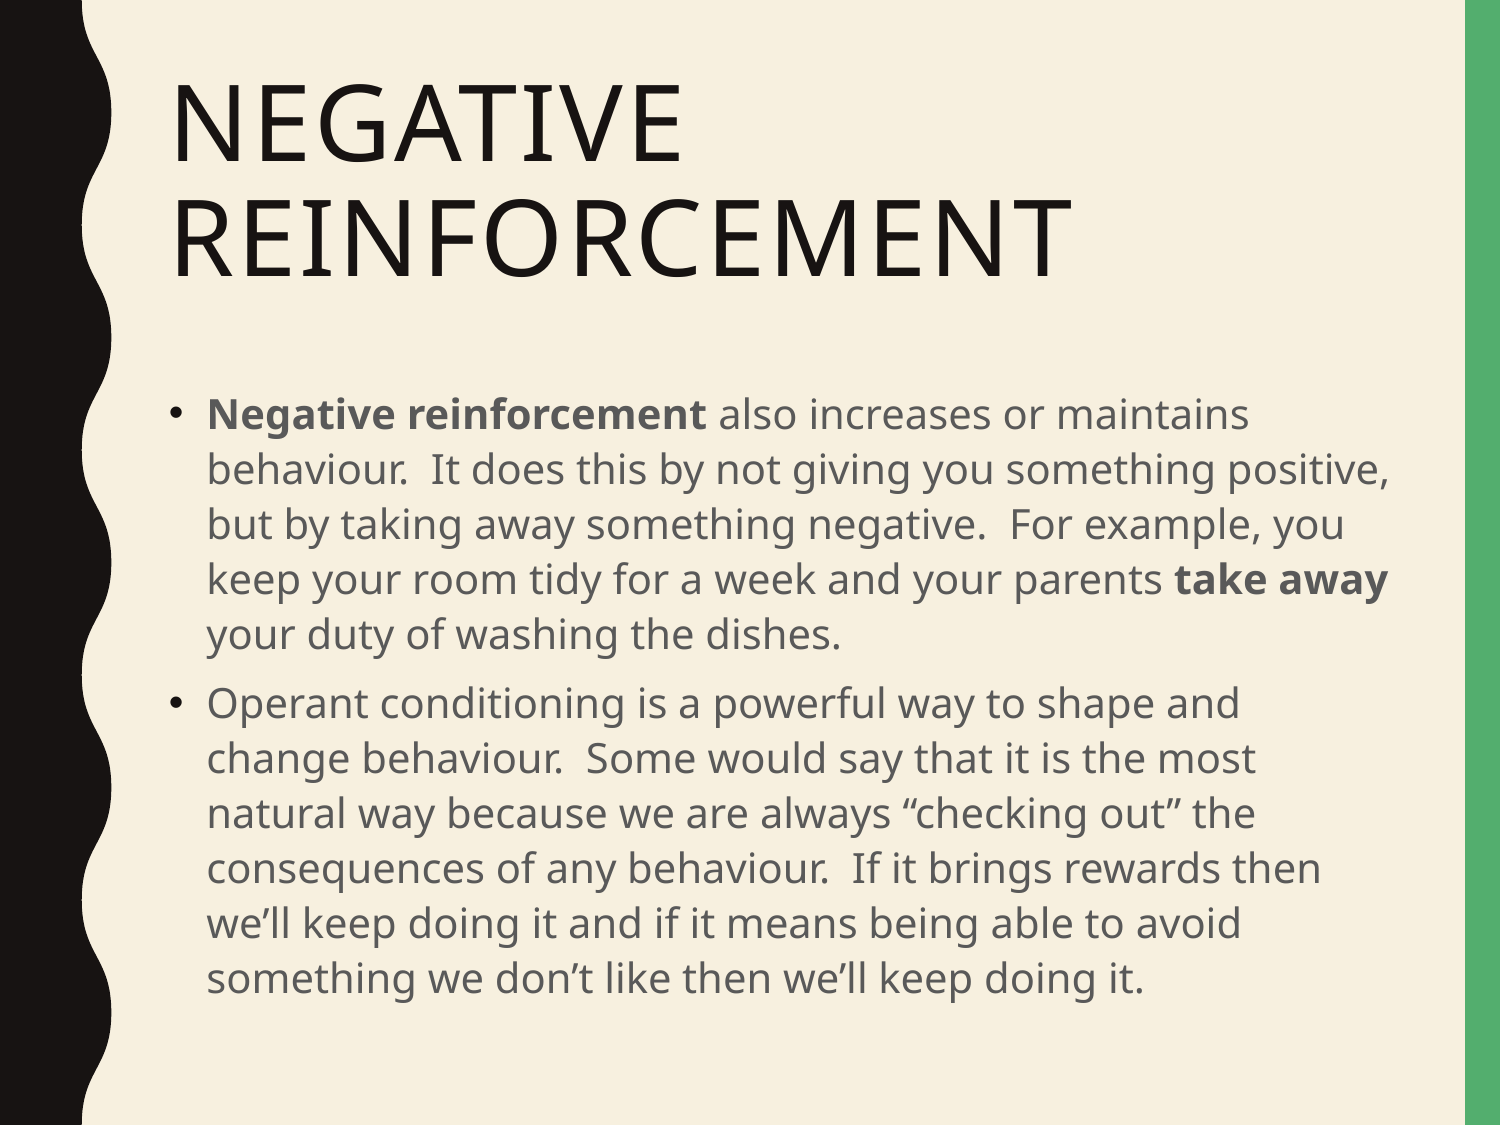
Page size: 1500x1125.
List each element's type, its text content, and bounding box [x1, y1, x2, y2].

title Negative reinforcement [154, 62, 1407, 308]
list Negative reinforcement also increases or maintains behaviour. It does this by not giving you something positive, but by taking away something negative. For example, you keep your room tidy for a week and your parents take away your duty of washing the dishes. Operant conditioning is a powerful way to shape and change behaviour. Some would say that it is the most natural way because we are always “checking out” the consequences of any behaviour. If it brings rewards then we’ll keep doing it and if it means being able to avoid something we don’t like then we’ll keep doing it. [154, 375, 1407, 965]
